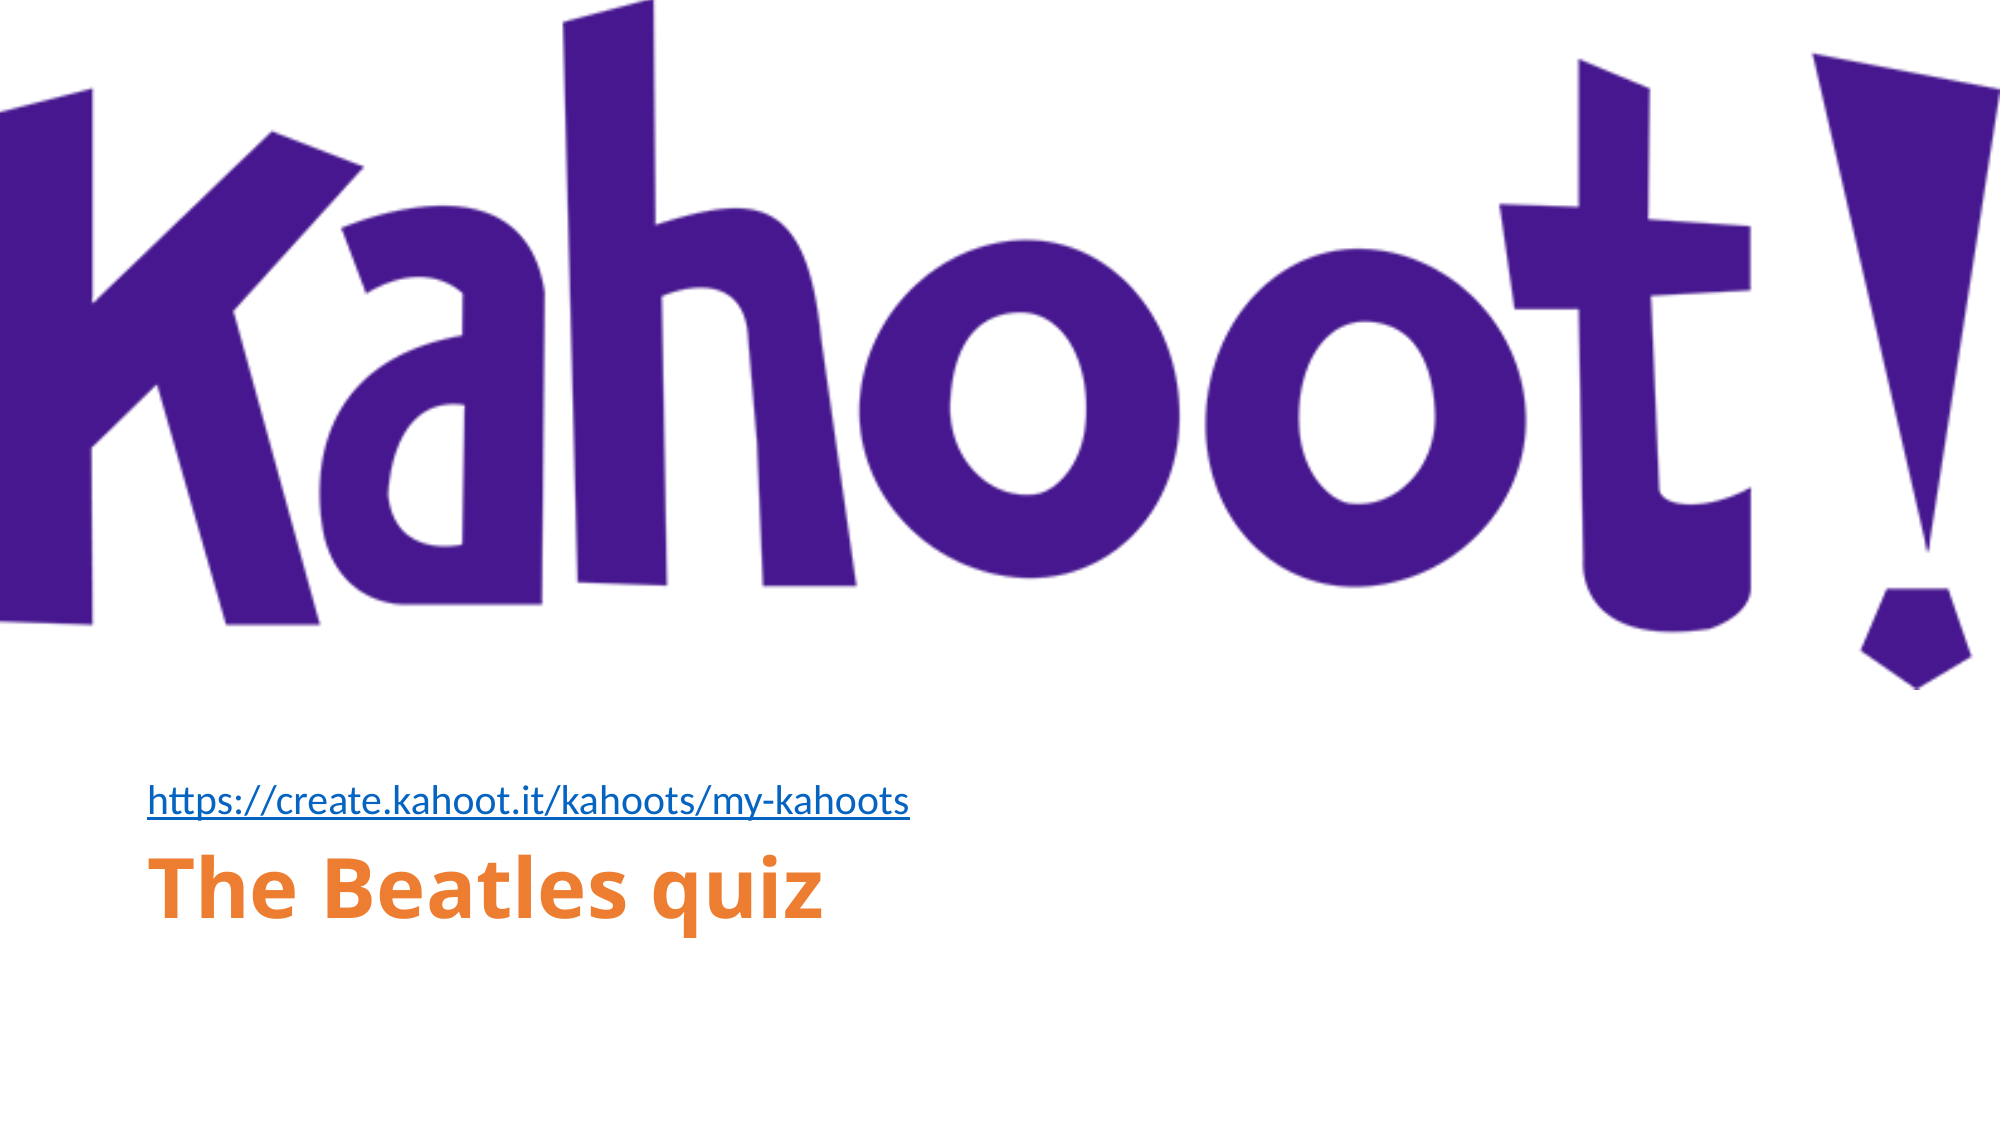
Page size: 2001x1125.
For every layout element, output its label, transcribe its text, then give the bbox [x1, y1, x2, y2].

picture [0, 0, 2000, 690]
list https://create.kahoot.it/kahoots/my-kahoots [131, 751, 1677, 831]
title The Beatles quiz [131, 839, 1870, 1004]
